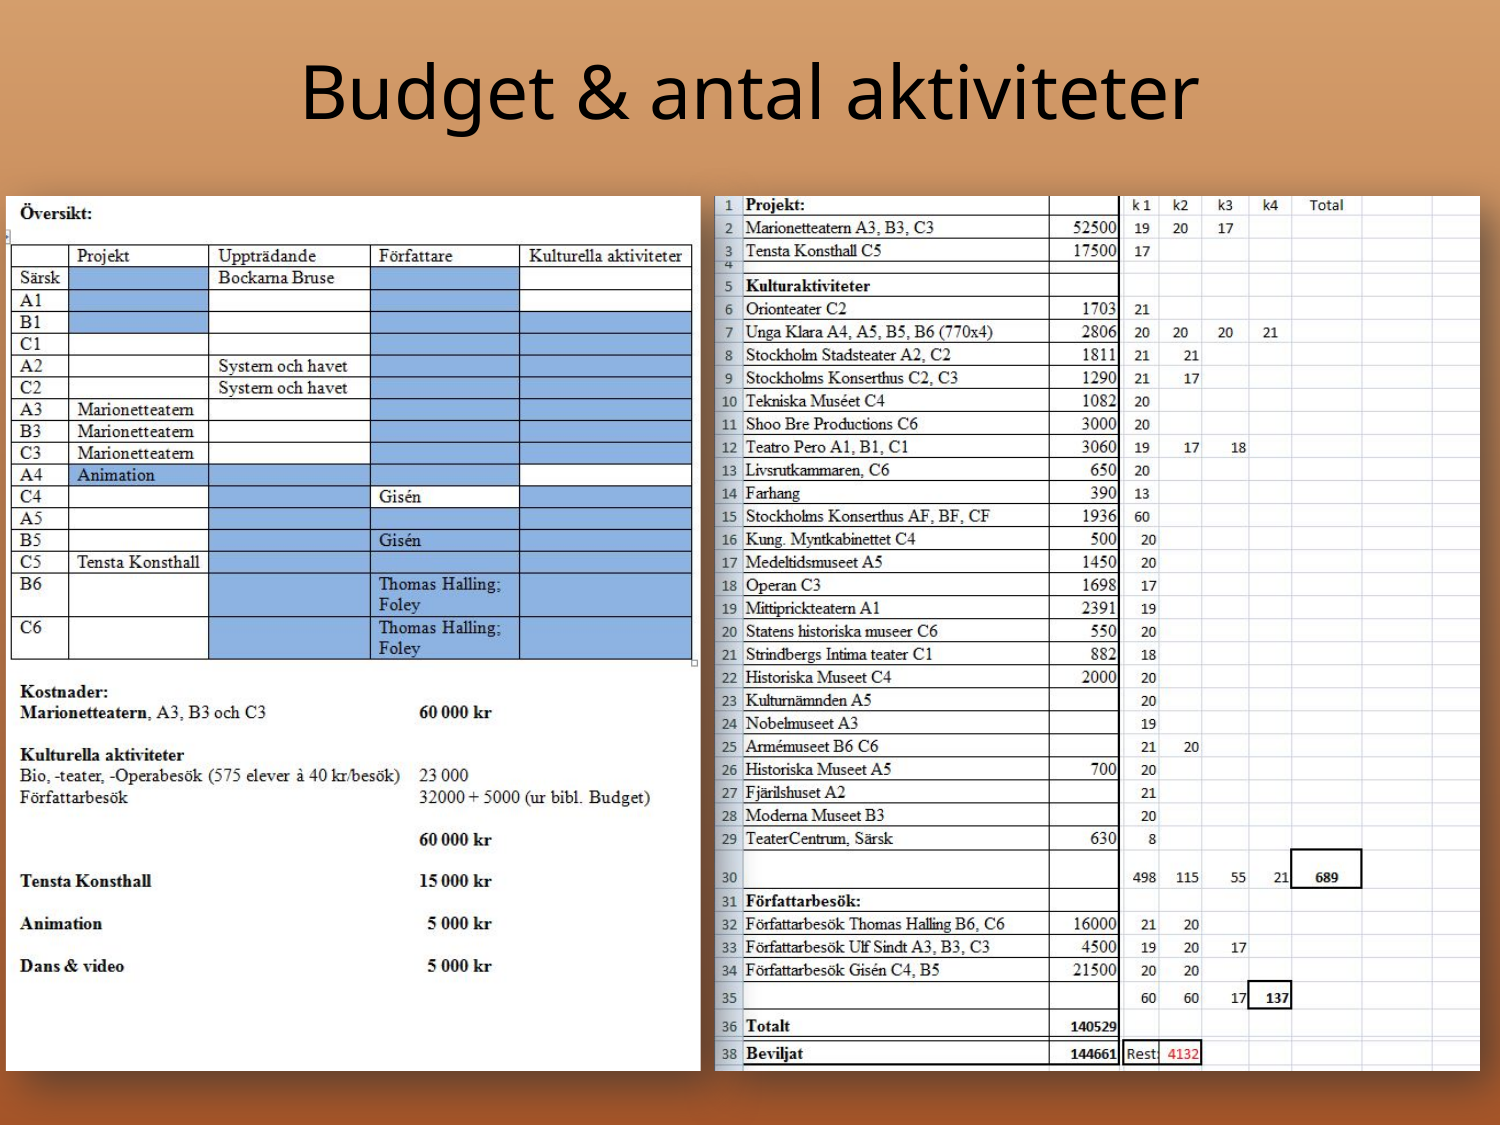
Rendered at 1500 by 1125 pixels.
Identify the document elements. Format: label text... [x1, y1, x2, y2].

title Budget & antal aktiviteter [75, 0, 1425, 180]
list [714, 195, 1480, 1071]
picture [5, 195, 701, 1071]
